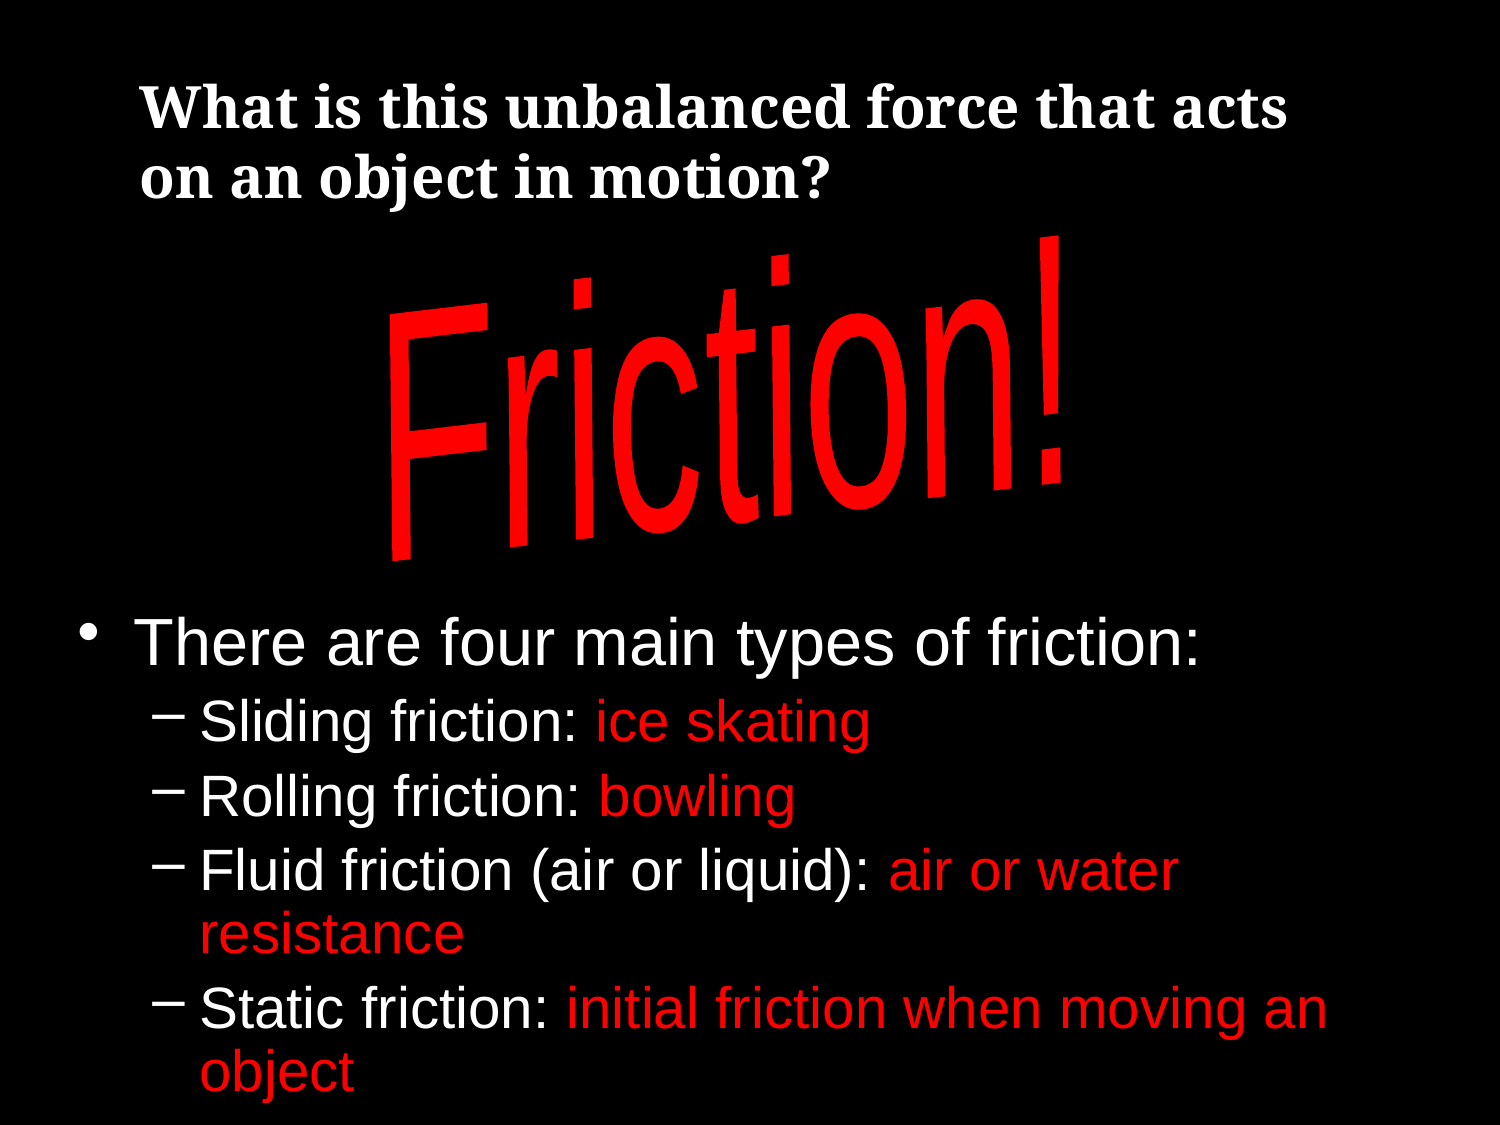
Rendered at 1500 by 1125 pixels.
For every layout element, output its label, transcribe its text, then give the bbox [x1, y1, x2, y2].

list There are four main types of friction: Sliding friction: ice skating Rolling friction: bowling Fluid friction (air or liquid): air or water resistance Static friction: initial friction when moving an object [62, 599, 1426, 1001]
text_box What is this unbalanced force that acts on an object in motion? [124, 62, 1338, 218]
